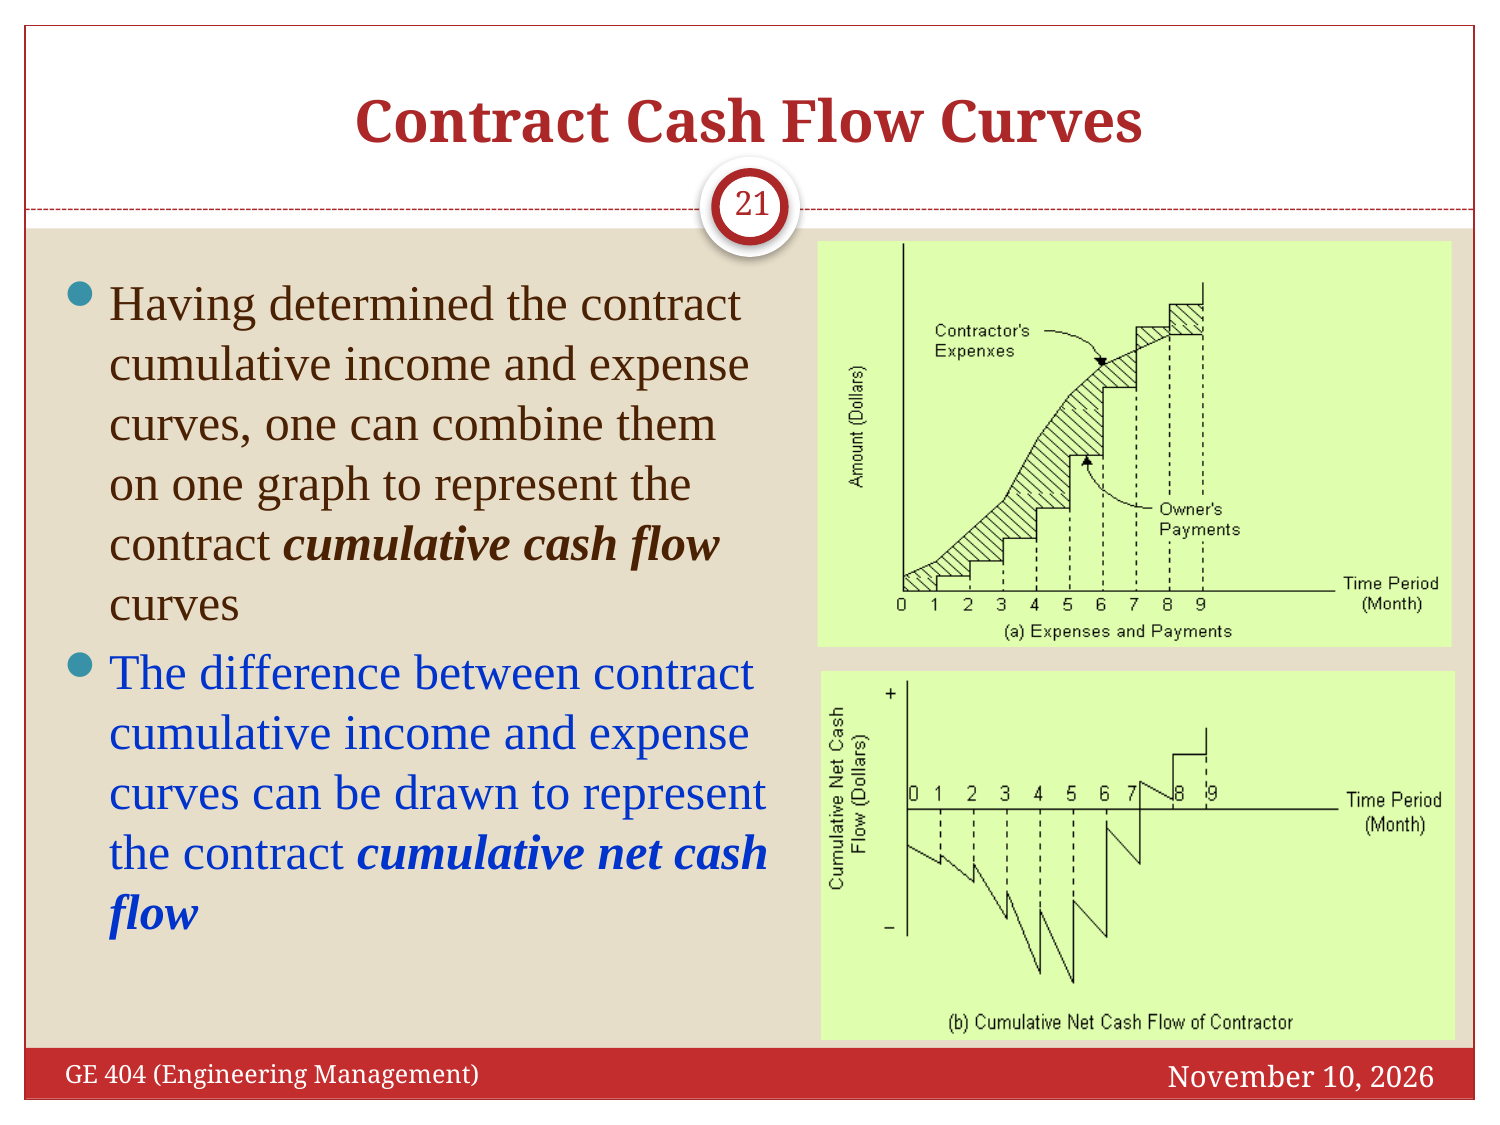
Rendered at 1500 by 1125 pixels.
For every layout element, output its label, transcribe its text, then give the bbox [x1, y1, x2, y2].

title Contract Cash Flow Curves [49, 37, 1450, 162]
list Having determined the contract cumulative income and expense curves, one can combine them on one graph to represent the contract cumulative cash flow curves The difference between contract cumulative income and expense curves can be drawn to represent the contract cumulative net cash flow [49, 262, 791, 1013]
slide_number 21 [715, 168, 791, 241]
picture [820, 670, 1456, 1050]
picture [817, 241, 1452, 647]
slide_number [950, 1058, 1450, 1111]
footer GE 404 (Engineering Management) [50, 1051, 638, 1112]
